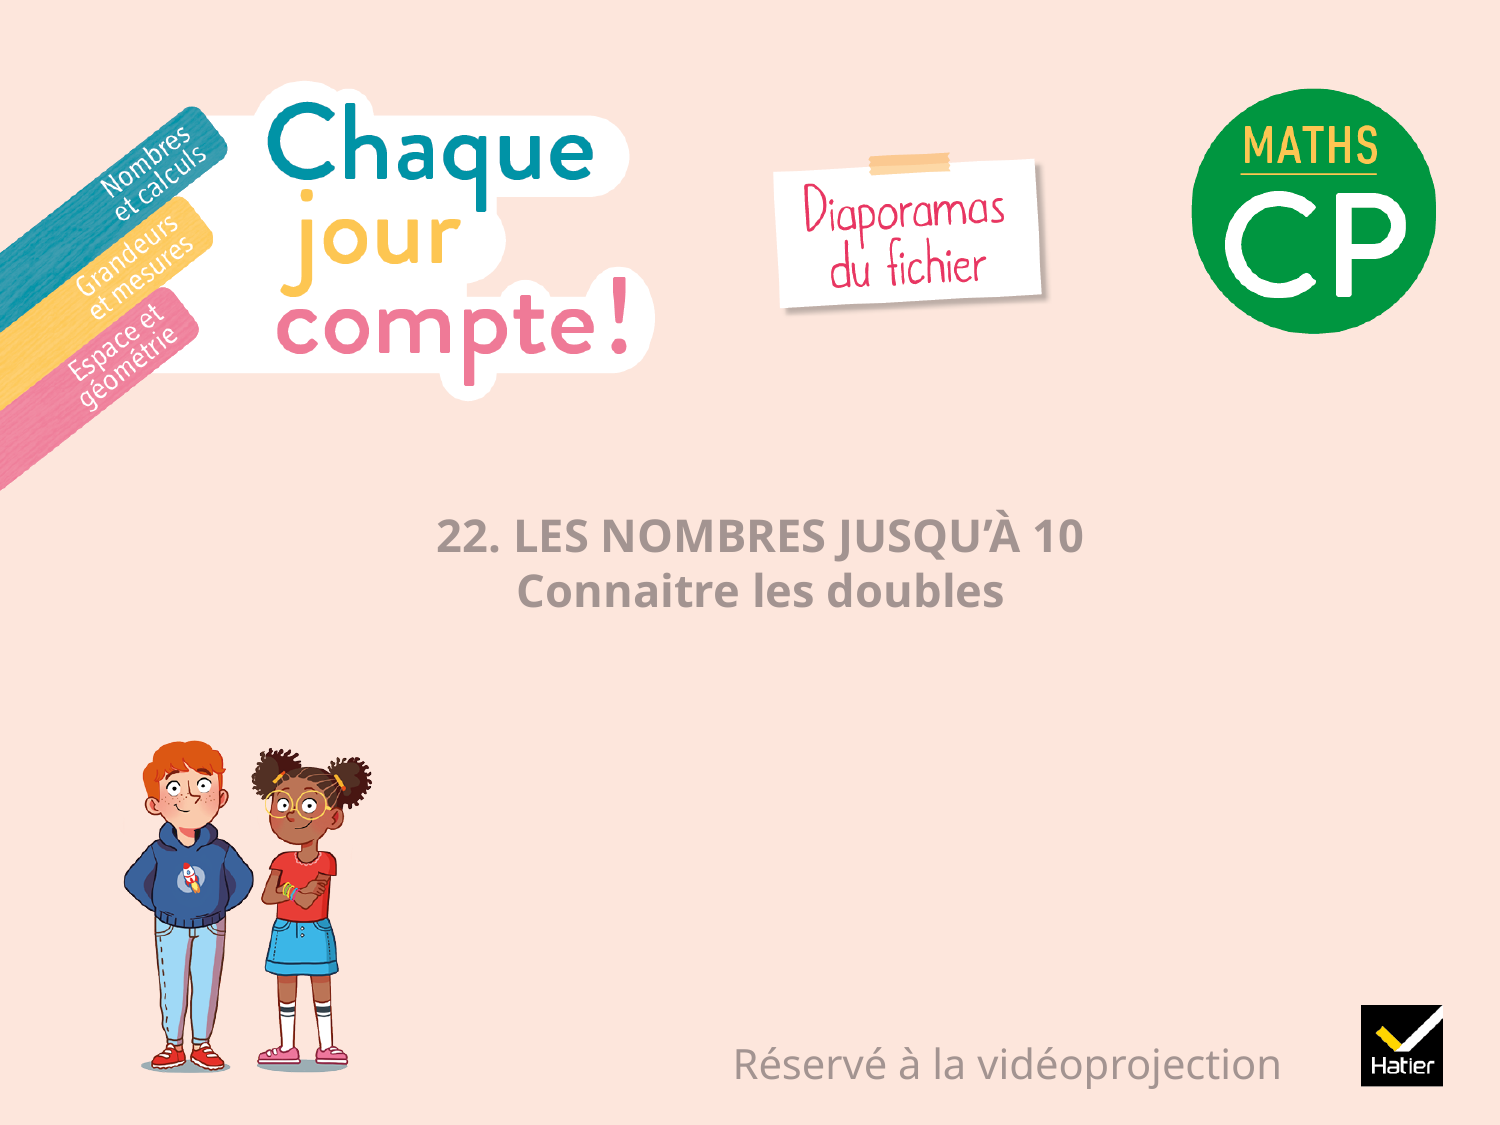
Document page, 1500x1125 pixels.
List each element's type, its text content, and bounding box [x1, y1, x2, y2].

text_box Réservé à la vidéoprojection [717, 1027, 1443, 1109]
picture [0, 0, 1500, 1125]
title 22. LES NOMBRES JUSQU’À 10 Connaitre les doubles [121, 497, 1401, 628]
